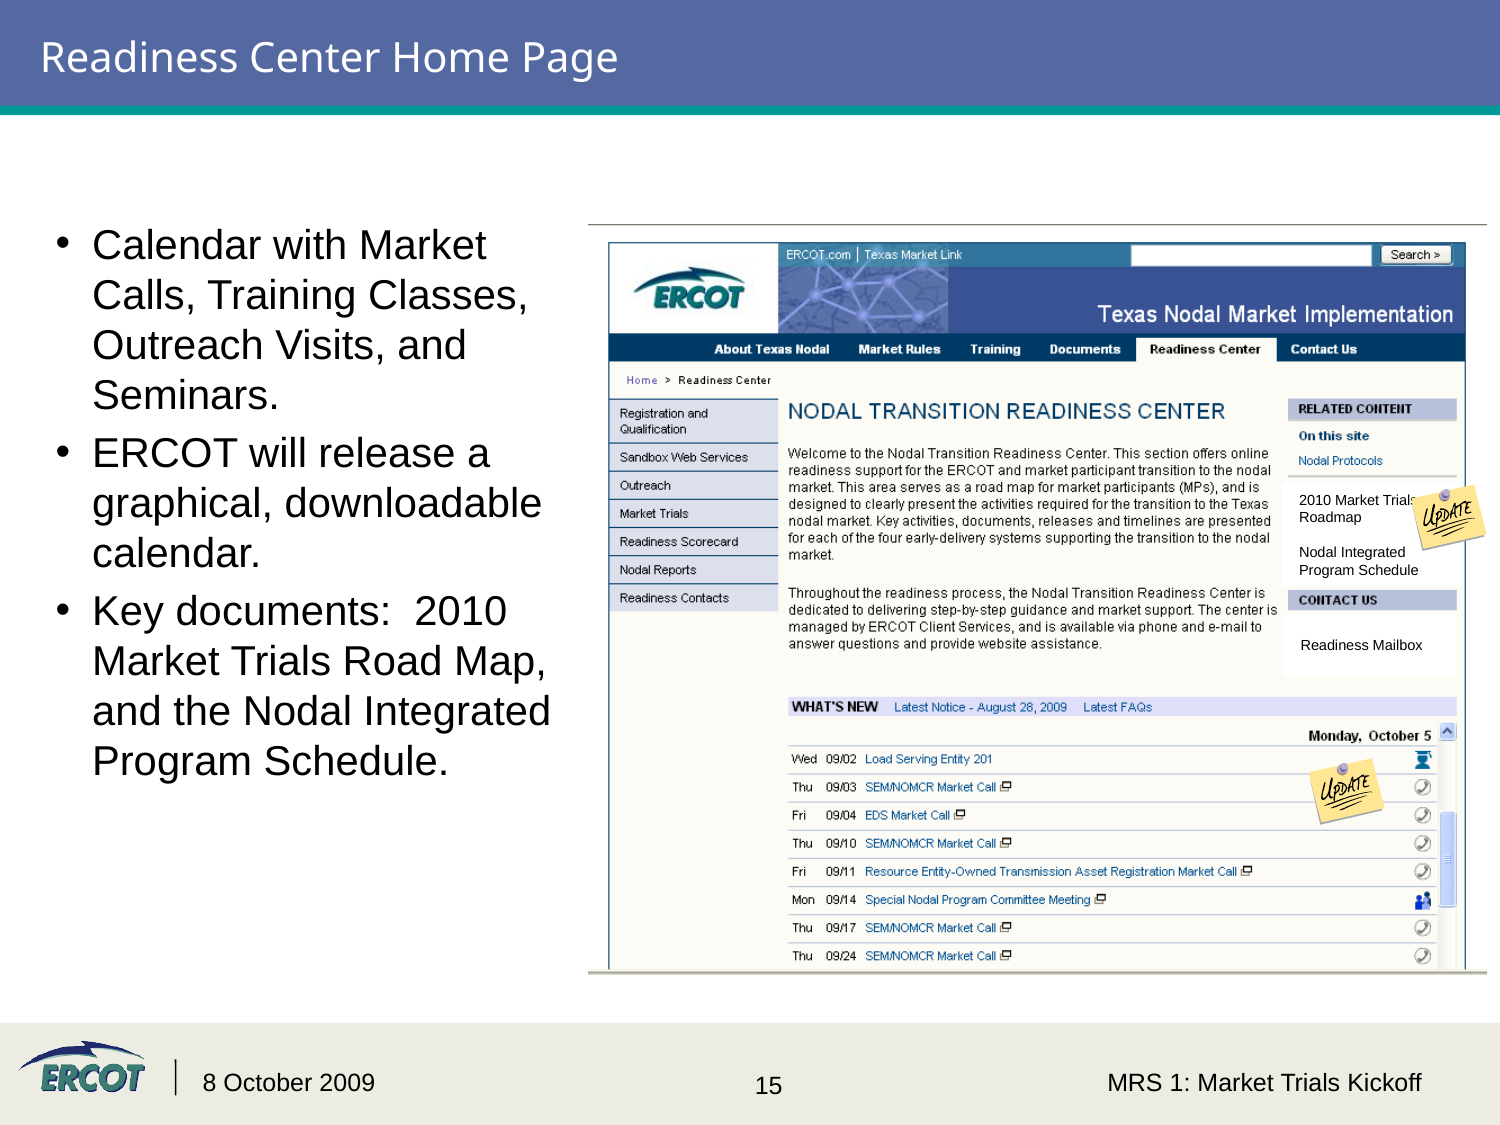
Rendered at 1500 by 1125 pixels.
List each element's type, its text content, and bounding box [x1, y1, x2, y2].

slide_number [187, 1059, 538, 1125]
title Readiness Center Home Page [24, 0, 1451, 113]
list Calendar with Market Calls, Training Classes, Outreach Visits, and Seminars. ERCOT will release a graphical, downloadable calendar. Key documents: 2010 Market Trials Road Map, and the Nodal Integrated Program Schedule. [1, 209, 588, 991]
picture [10, 1031, 151, 1111]
picture [587, 224, 1488, 975]
footer MRS 1: Market Trials Kickoff [1024, 1059, 1438, 1125]
